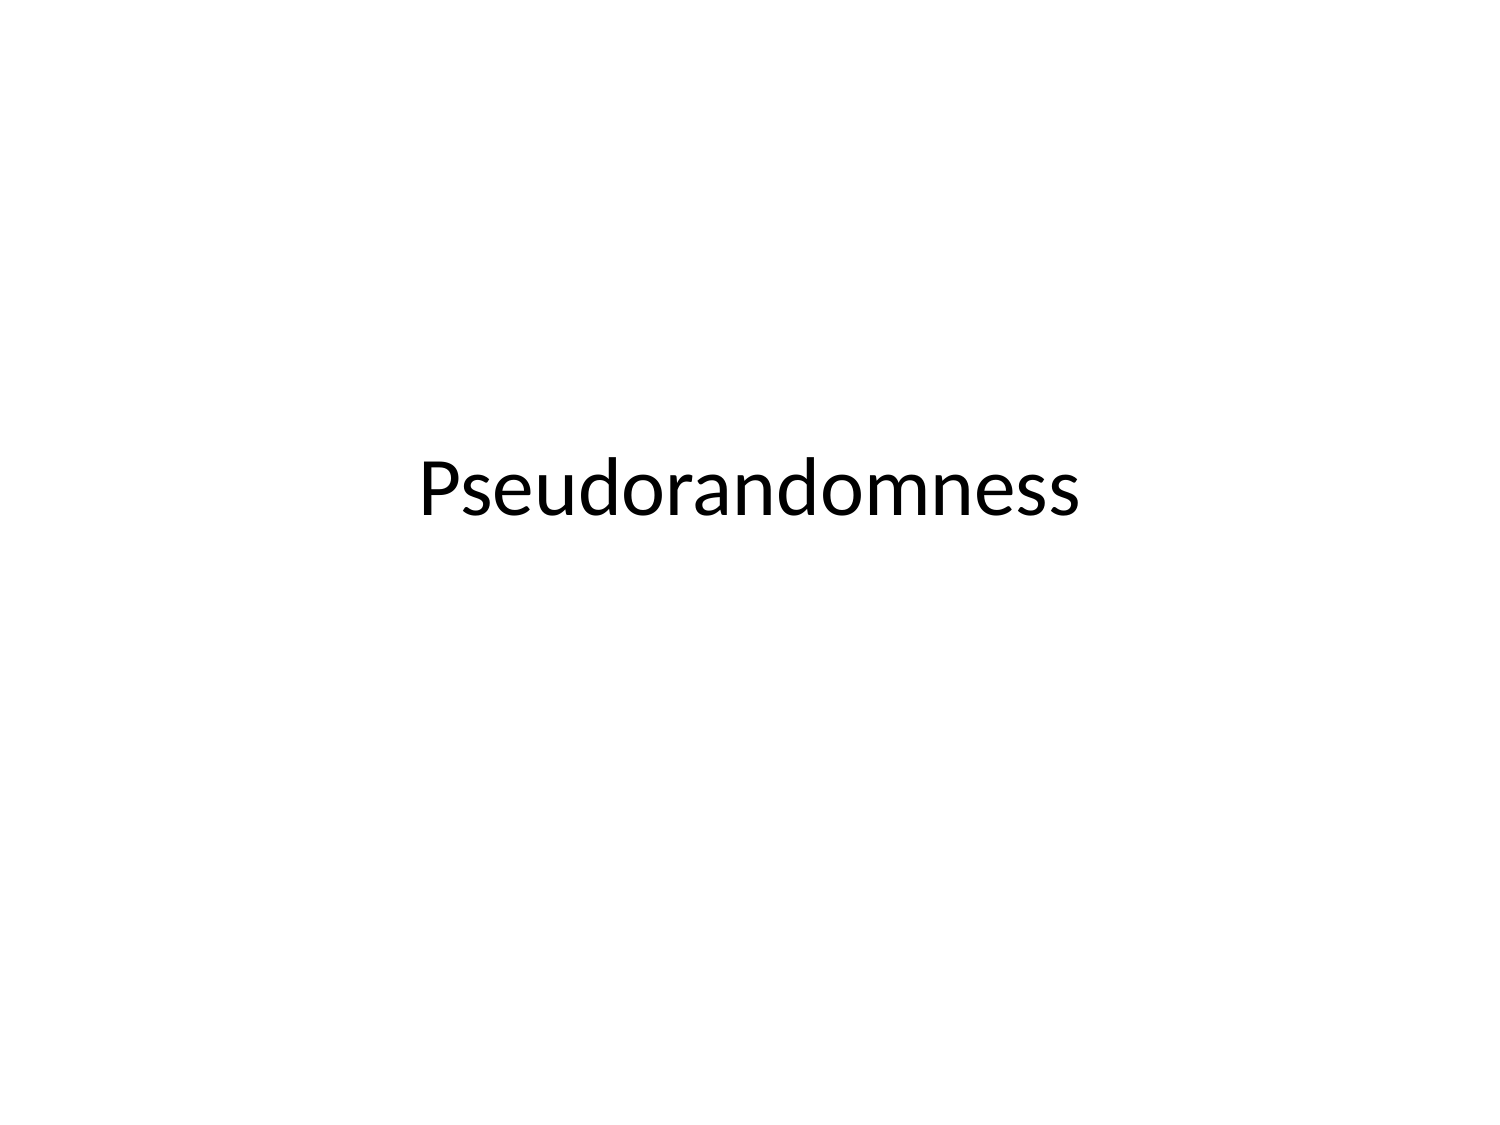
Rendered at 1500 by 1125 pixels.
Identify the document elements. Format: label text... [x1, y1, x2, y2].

subtitle Pseudorandomness [225, 425, 1275, 713]
